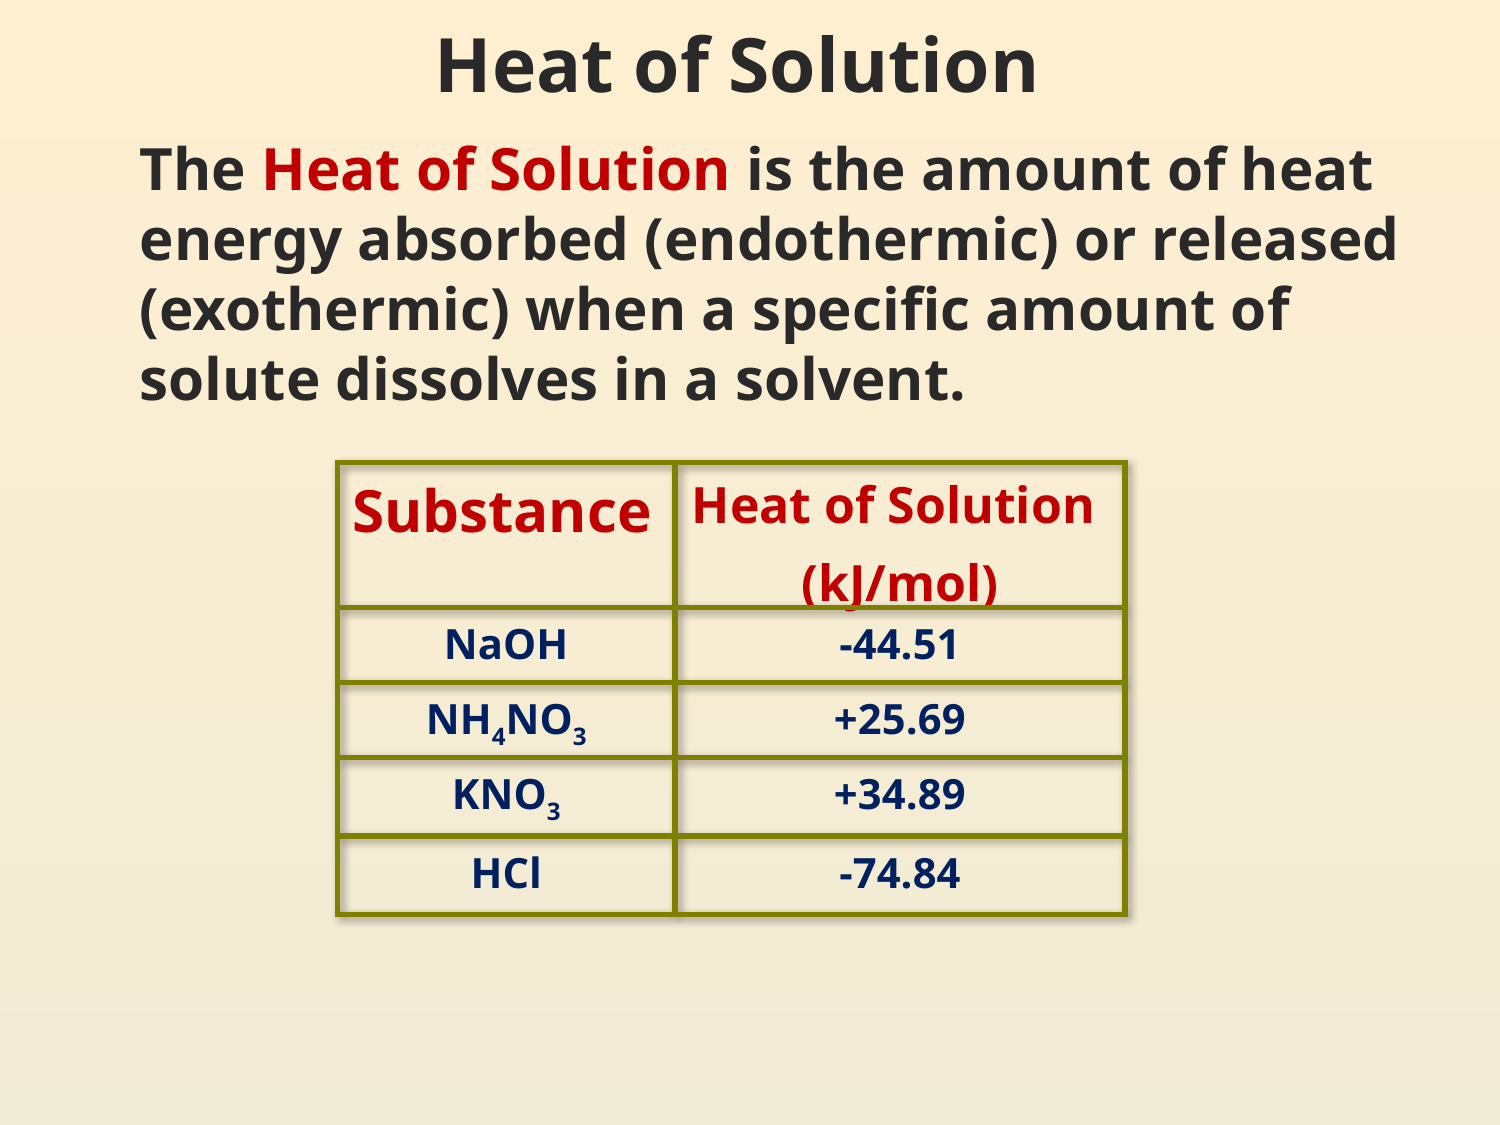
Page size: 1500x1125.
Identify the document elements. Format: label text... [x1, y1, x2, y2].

title Heat of Solution [324, 0, 1151, 124]
table_cell NaOH [340, 610, 672, 680]
table_cell NH4NO3 [340, 685, 672, 755]
table_header Substance [340, 465, 672, 605]
table_cell +34.89 [678, 760, 1122, 833]
table_cell +25.69 [678, 685, 1122, 755]
table_cell KNO3 [340, 760, 672, 833]
table_cell HCl [340, 839, 672, 912]
table_cell -44.51 [678, 610, 1122, 680]
text_box The Heat of Solution is the amount of heat energy absorbed (endothermic) or released (exothermic) when a specific amount of solute dissolves in a solvent. [125, 124, 1438, 420]
table_cell -74.84 [678, 839, 1122, 912]
table_header Heat of Solution (kJ/mol) [678, 465, 1122, 605]
